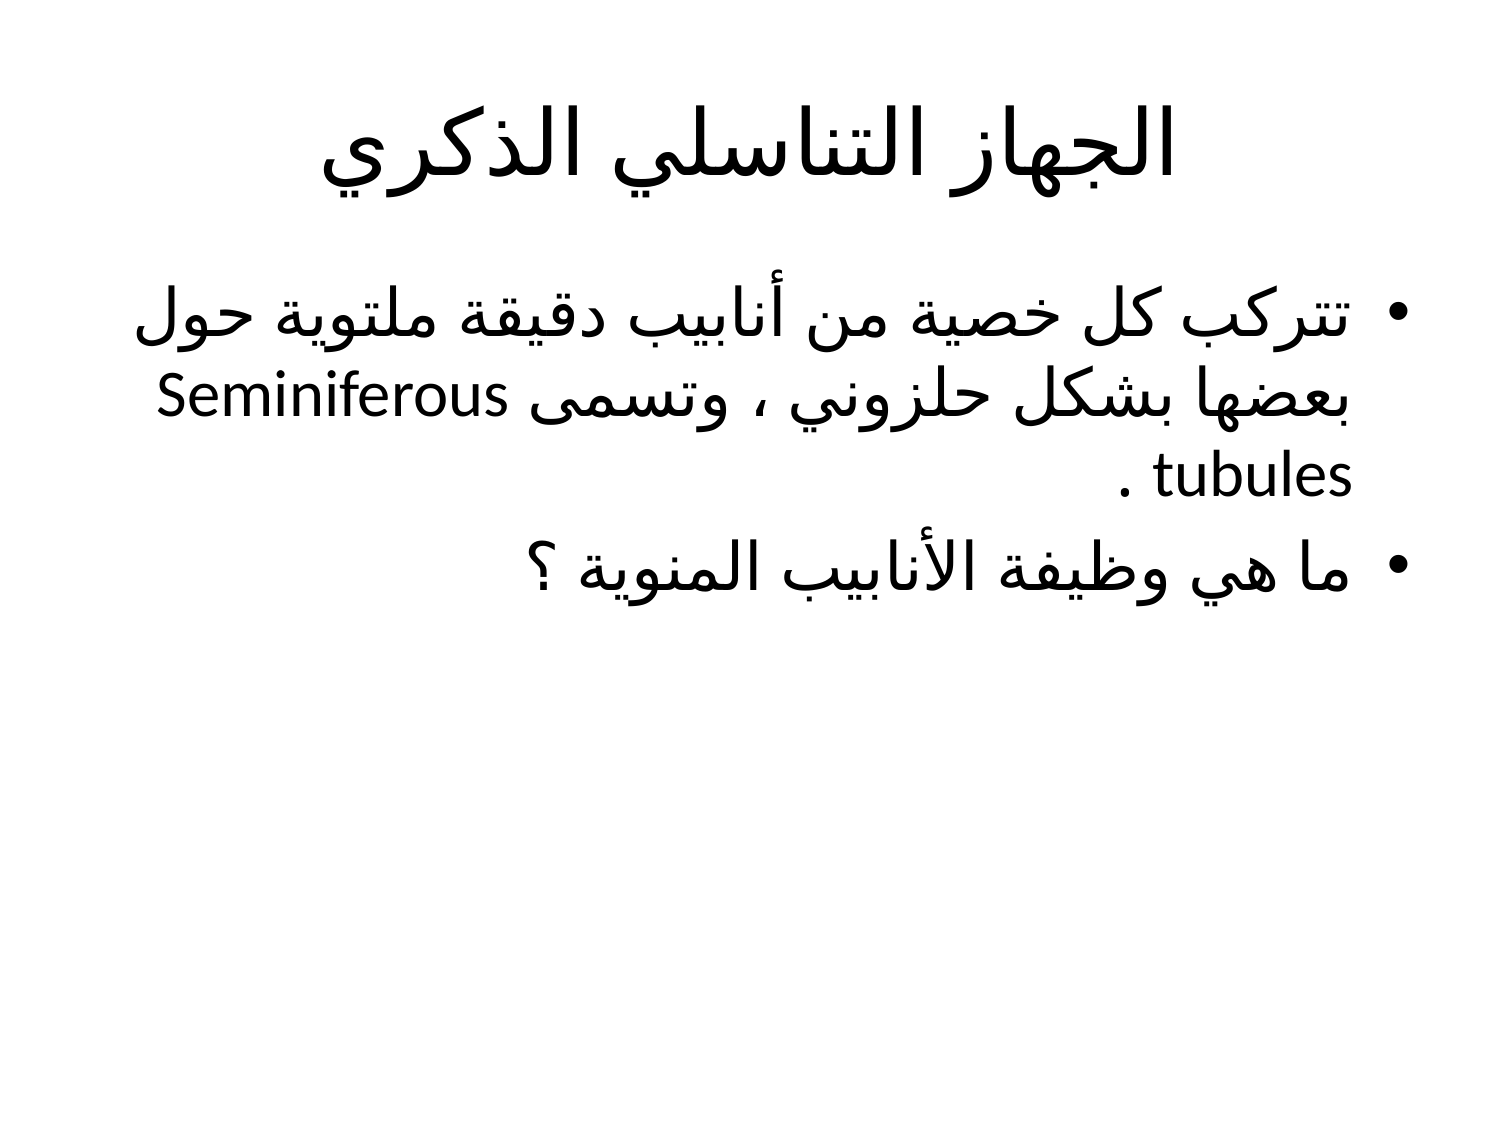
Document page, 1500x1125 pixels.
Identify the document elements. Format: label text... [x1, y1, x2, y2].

title الجهاز التناسلي الذكري [75, 45, 1425, 233]
list تتركب كل خصية من أنابيب دقيقة ملتوية حول بعضها بشكل حلزوني ، وتسمى Seminiferous tubules . ما هي وظيفة الأنابيب المنوية ؟ [75, 262, 1425, 1005]
